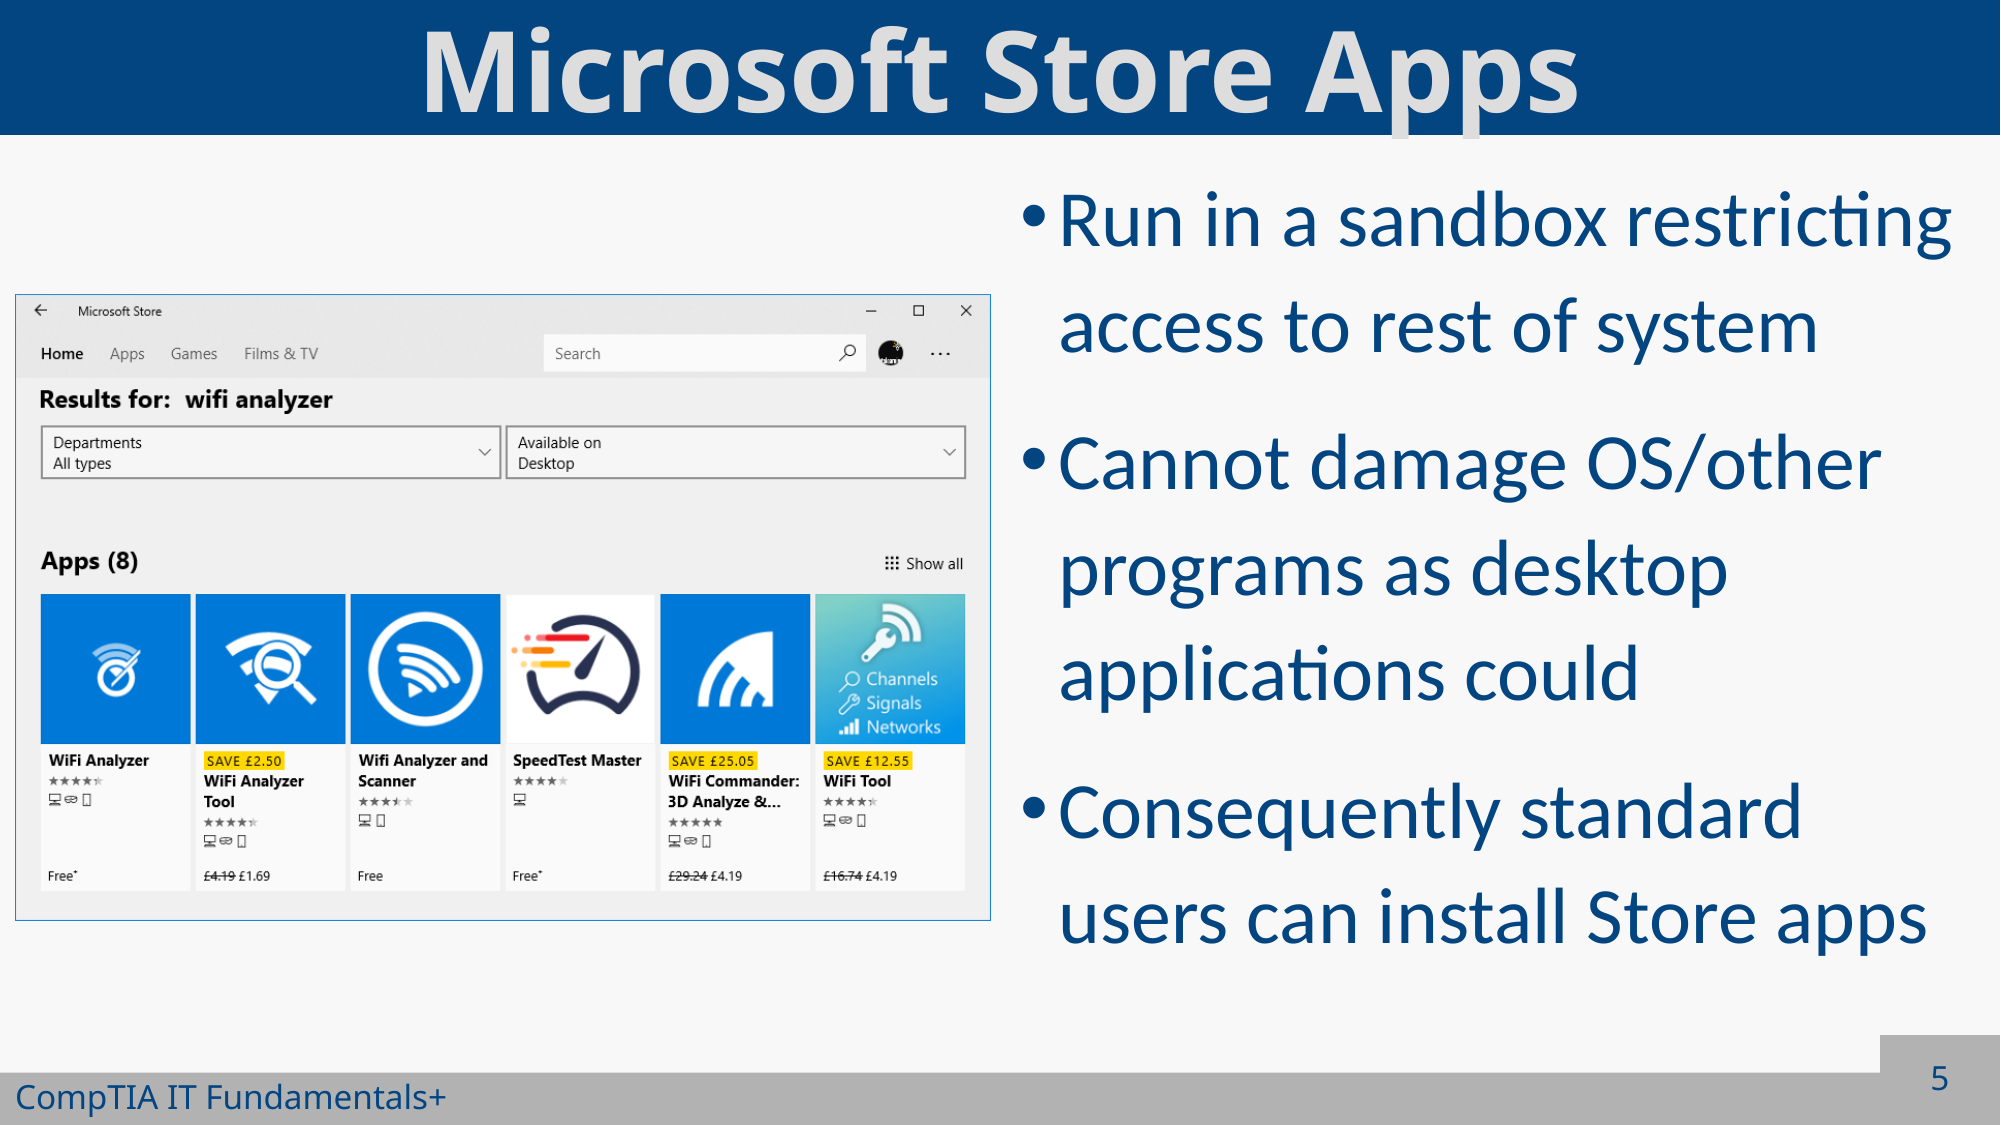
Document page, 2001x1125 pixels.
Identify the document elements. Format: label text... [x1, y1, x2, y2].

list Run in a sandbox restricting access to rest of system Cannot damage OS/other programs as desktop applications could Consequently standard users can install Store apps [1005, 149, 1980, 1065]
title Microsoft Store Apps [0, 0, 2000, 135]
slide_number 5 [1880, 1035, 2000, 1125]
footer CompTIA IT Fundamentals+ [0, 1072, 1880, 1125]
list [15, 294, 991, 921]
